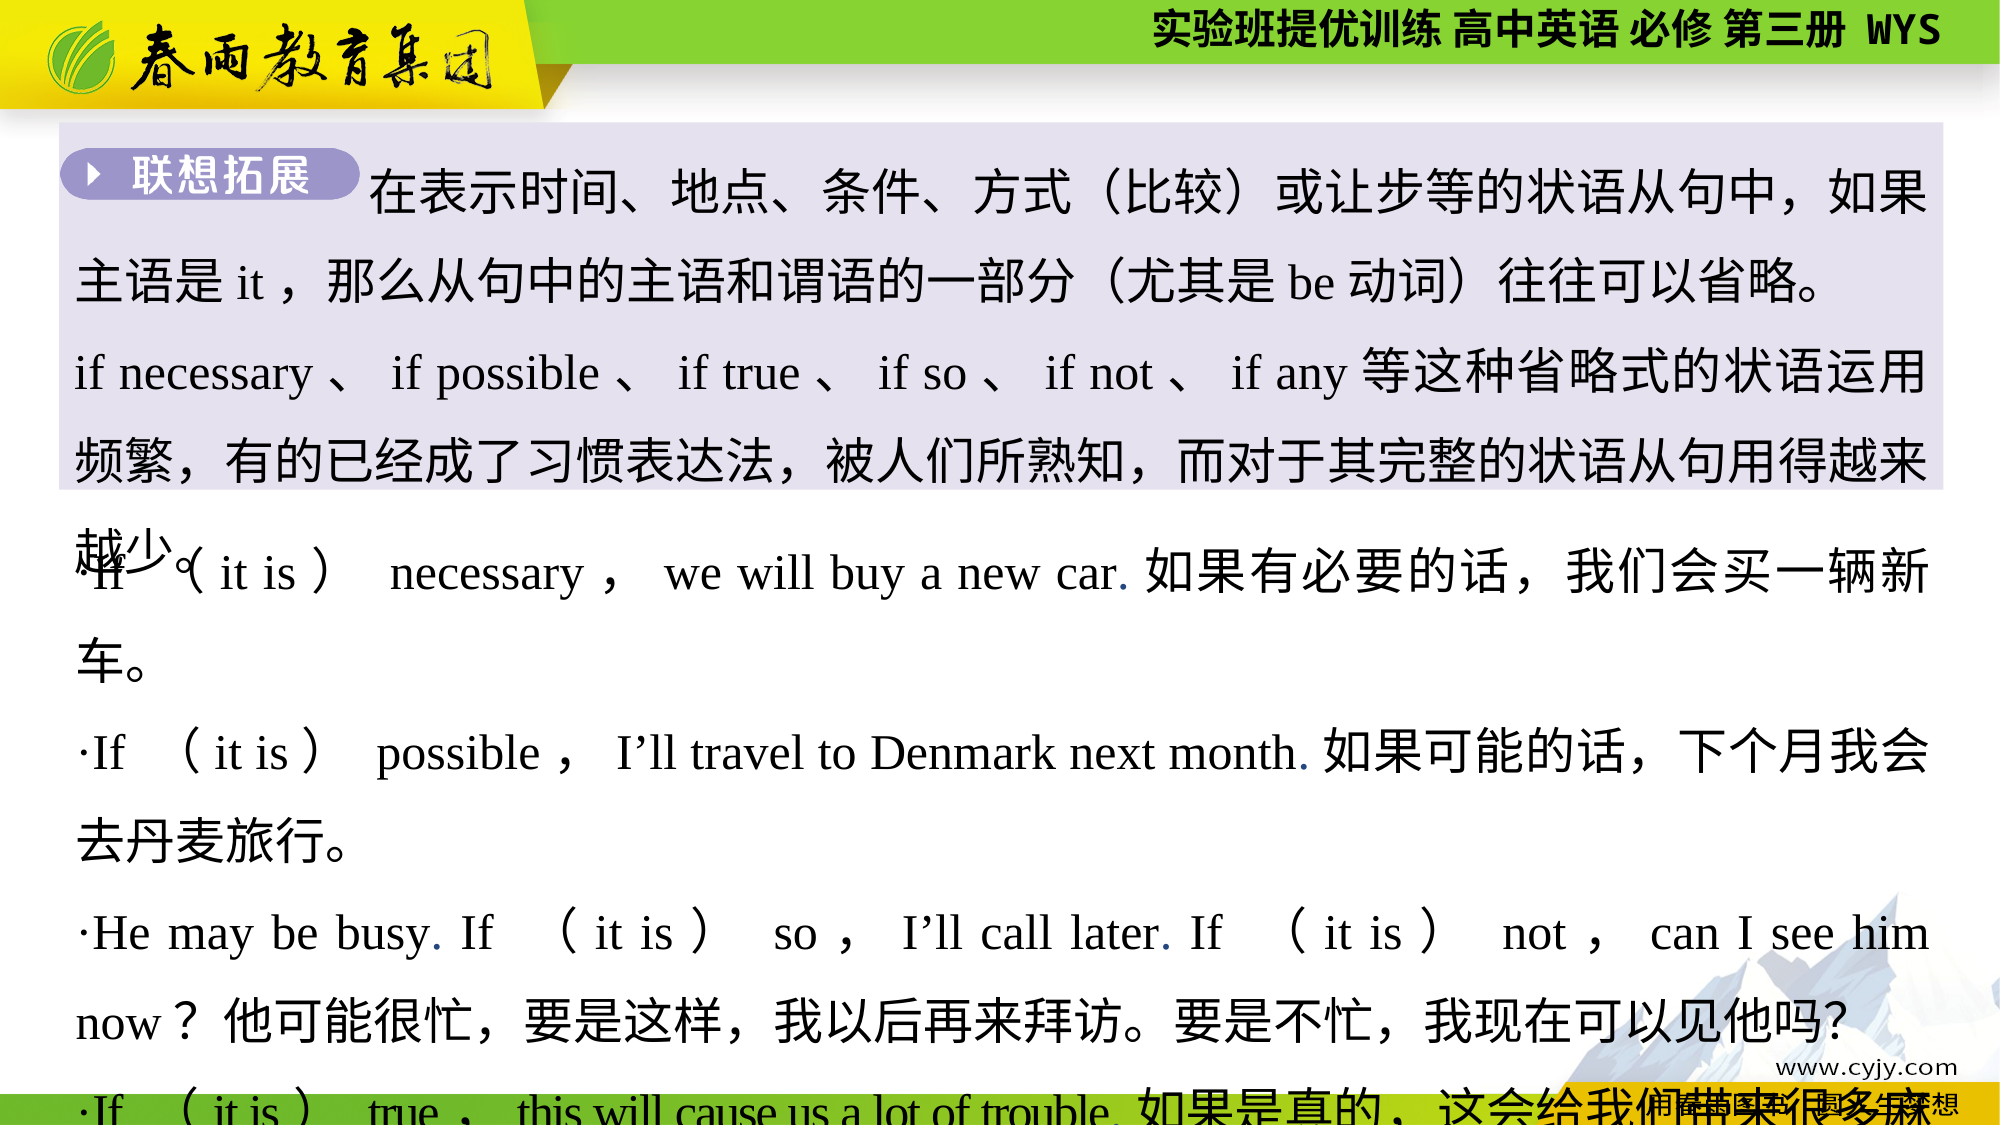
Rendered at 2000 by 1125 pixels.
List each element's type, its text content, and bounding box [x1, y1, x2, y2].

text_box ·If （it is） necessary，we will buy a new car.如果有必要的话，我们会买一辆新车。 ·If （it is） possible，I’ll travel to Denmark next month.如果可能的话，下个月我会去丹麦旅行。 ·He may be busy. If （it is） so，I’ll call later. If （it is） not，can I see him now？他可能很忙，要是这样，我以后再来拜访。要是不忙，我现在可以见他吗？ ·If （it is） true，this will cause us a lot of trouble.如果是真的，这会给我们带来很多麻烦。 [60, 501, 1945, 1125]
list 在表示时间、地点、条件、方式（比较）或让步等的状语从句中，如果主语是it，那么从句中的主语和谓语的一部分（尤其是be动词）往往可以省略。 if necessary、if possible、if true、if so、if not、if any等这种省略式的状语运用频繁，有的已经成了习惯表达法，被人们所熟知，而对于其完整的状语从句用得越来越少。 [59, 122, 1944, 490]
picture [0, 0, 2000, 1125]
